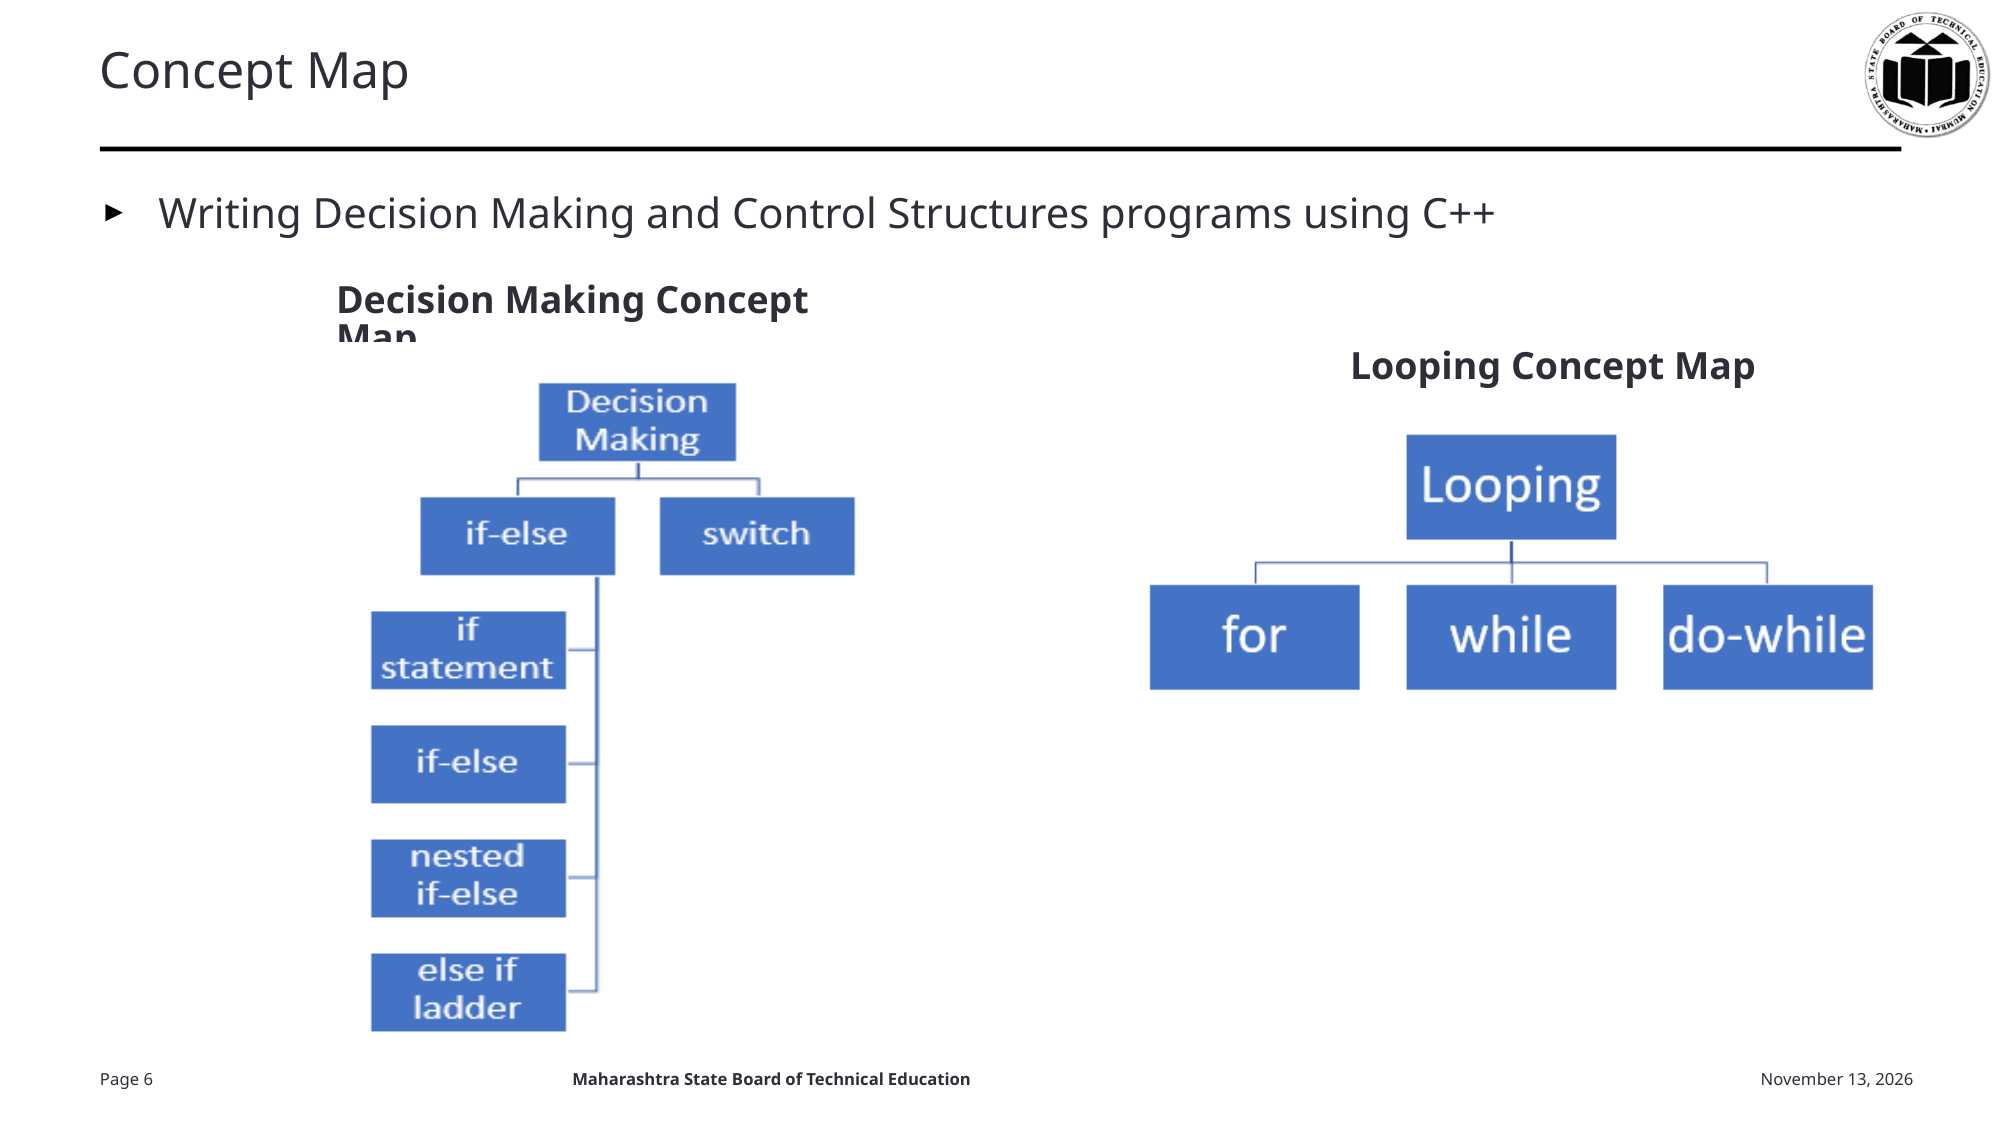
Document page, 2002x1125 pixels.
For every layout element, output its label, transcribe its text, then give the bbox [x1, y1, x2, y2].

list Writing Decision Making and Control Structures programs using C++ [99, 186, 1901, 999]
text_box Looping Concept Map [1350, 343, 1770, 388]
picture [1852, 0, 2001, 149]
picture [231, 342, 901, 1059]
text_box Decision Making Concept Map [336, 277, 900, 342]
title Concept Map [99, 48, 1901, 145]
picture [1119, 395, 1903, 773]
